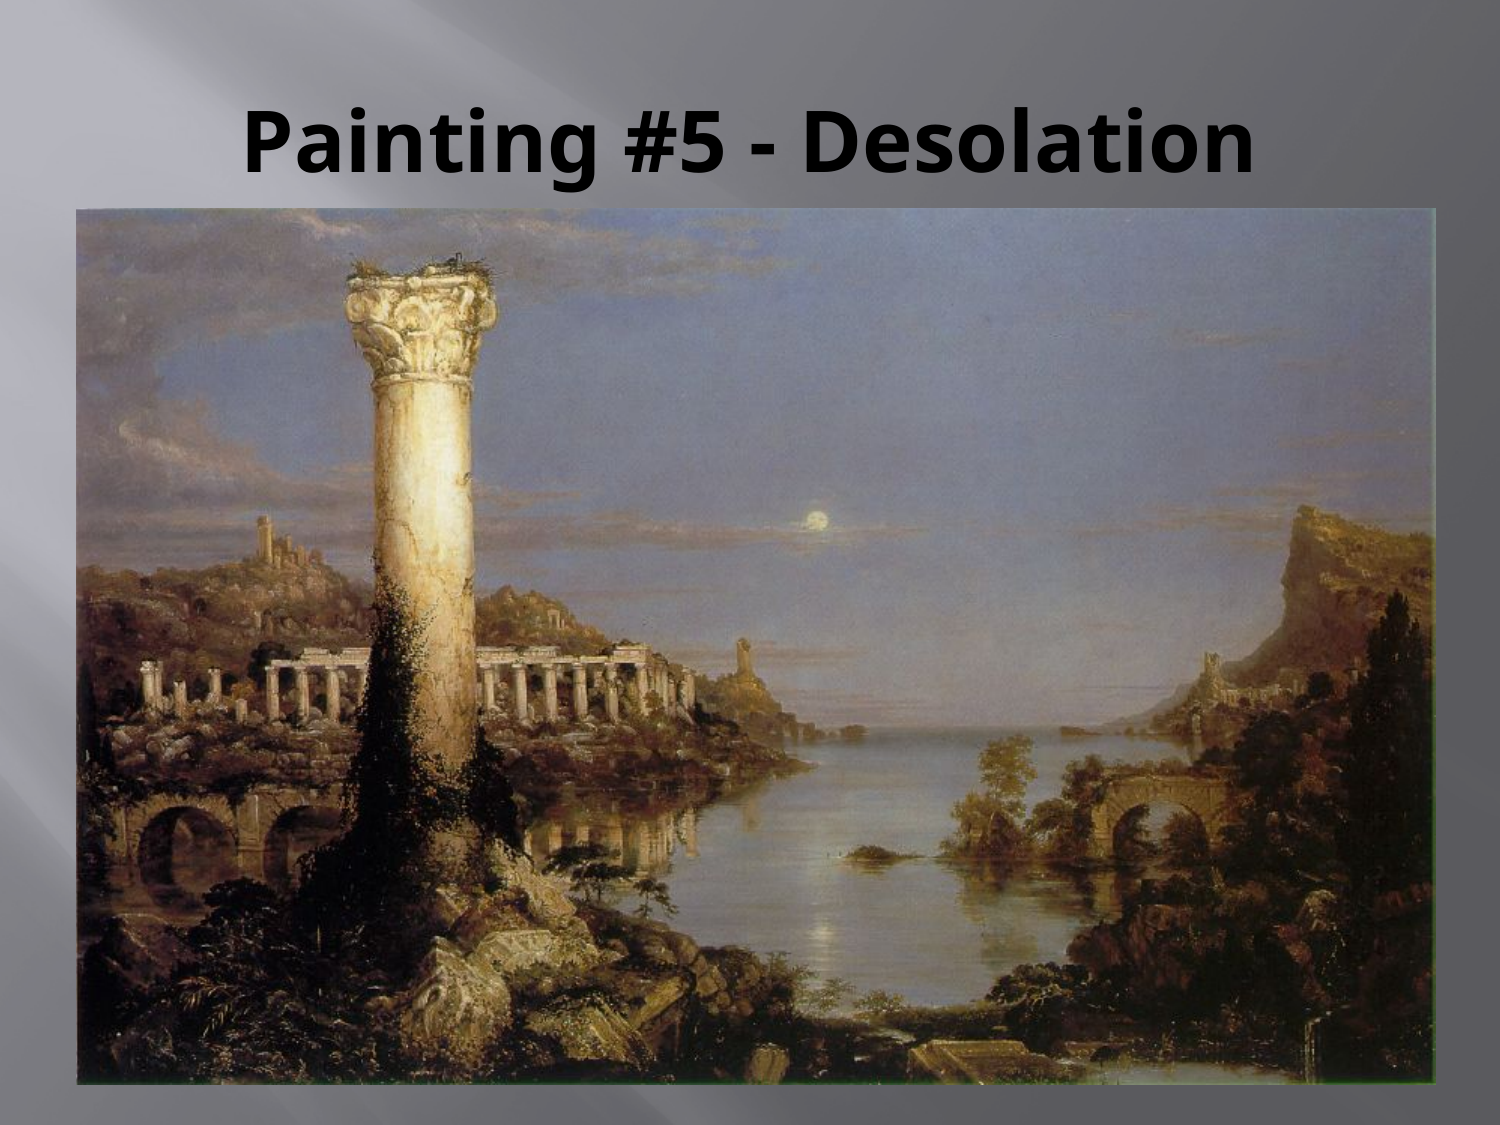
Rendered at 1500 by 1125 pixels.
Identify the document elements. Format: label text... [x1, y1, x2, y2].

picture [76, 207, 1436, 1085]
title Painting #5 - Desolation [75, 45, 1425, 233]
